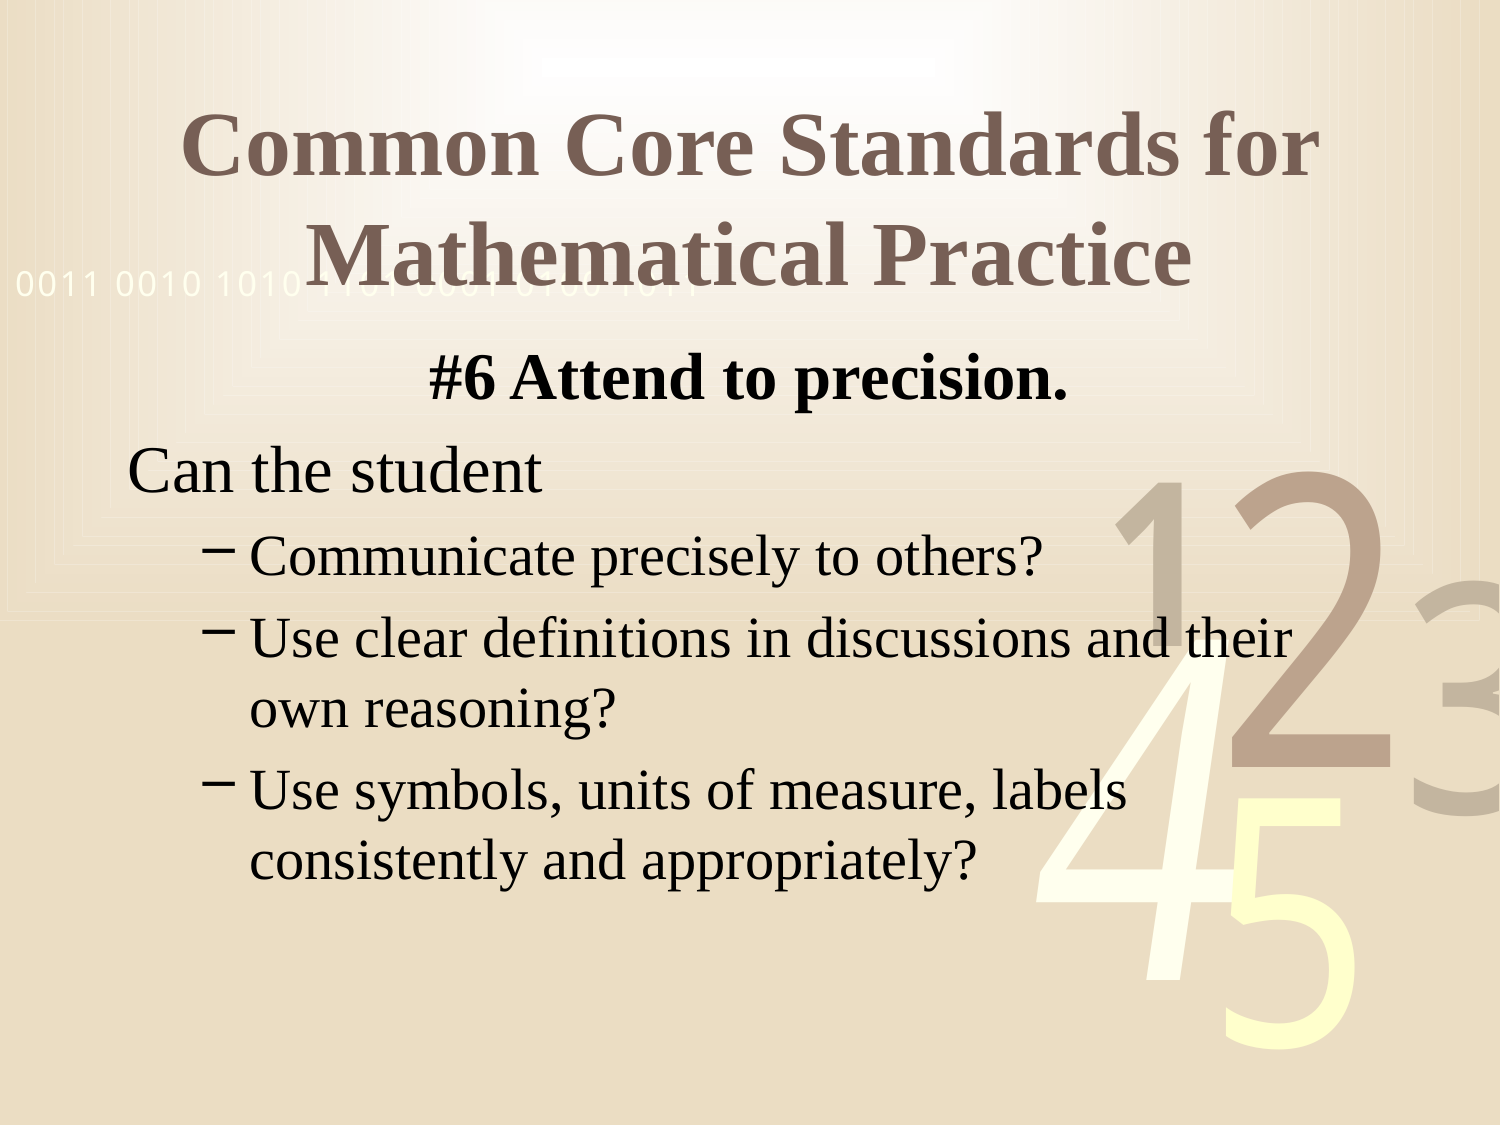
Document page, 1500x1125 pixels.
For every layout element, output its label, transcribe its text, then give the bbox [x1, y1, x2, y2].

title Common Core Standards for Mathematical Practice [112, 99, 1388, 288]
list #6 Attend to precision. Can the student Communicate precisely to others? Use clear definitions in discussions and their own reasoning? Use symbols, units of measure, labels consistently and appropriately? [112, 324, 1388, 1001]
